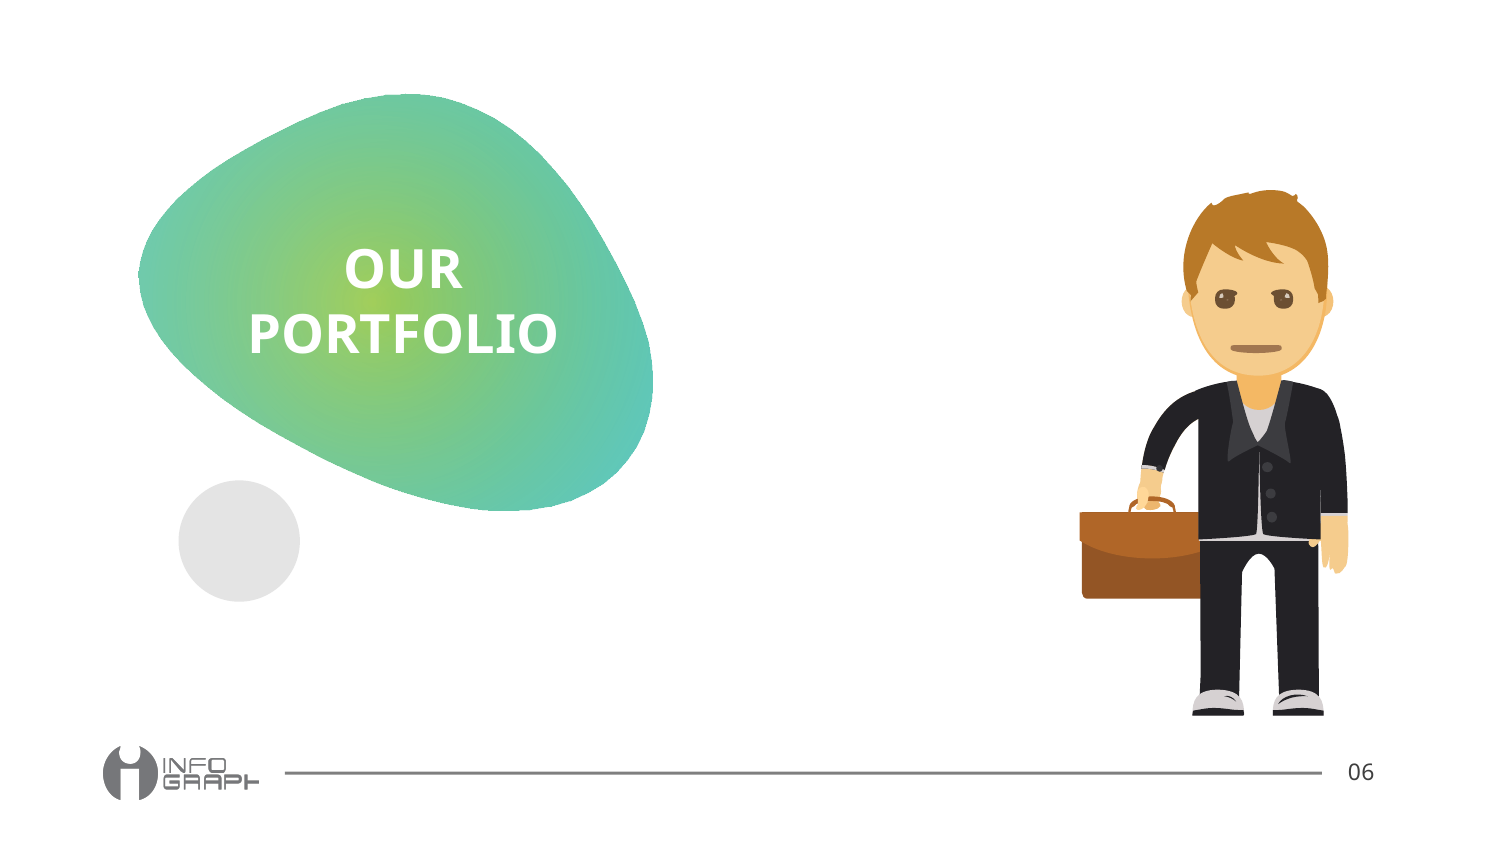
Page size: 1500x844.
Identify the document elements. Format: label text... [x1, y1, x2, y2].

picture [332, 0, 1282, 684]
picture [103, 746, 259, 800]
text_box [1079, 189, 1350, 716]
slide_number 0‹#› [1325, 737, 1397, 809]
text_box [178, 480, 300, 602]
text_box [138, 108, 327, 460]
text_box OUR PORTFOLIO [211, 228, 327, 351]
